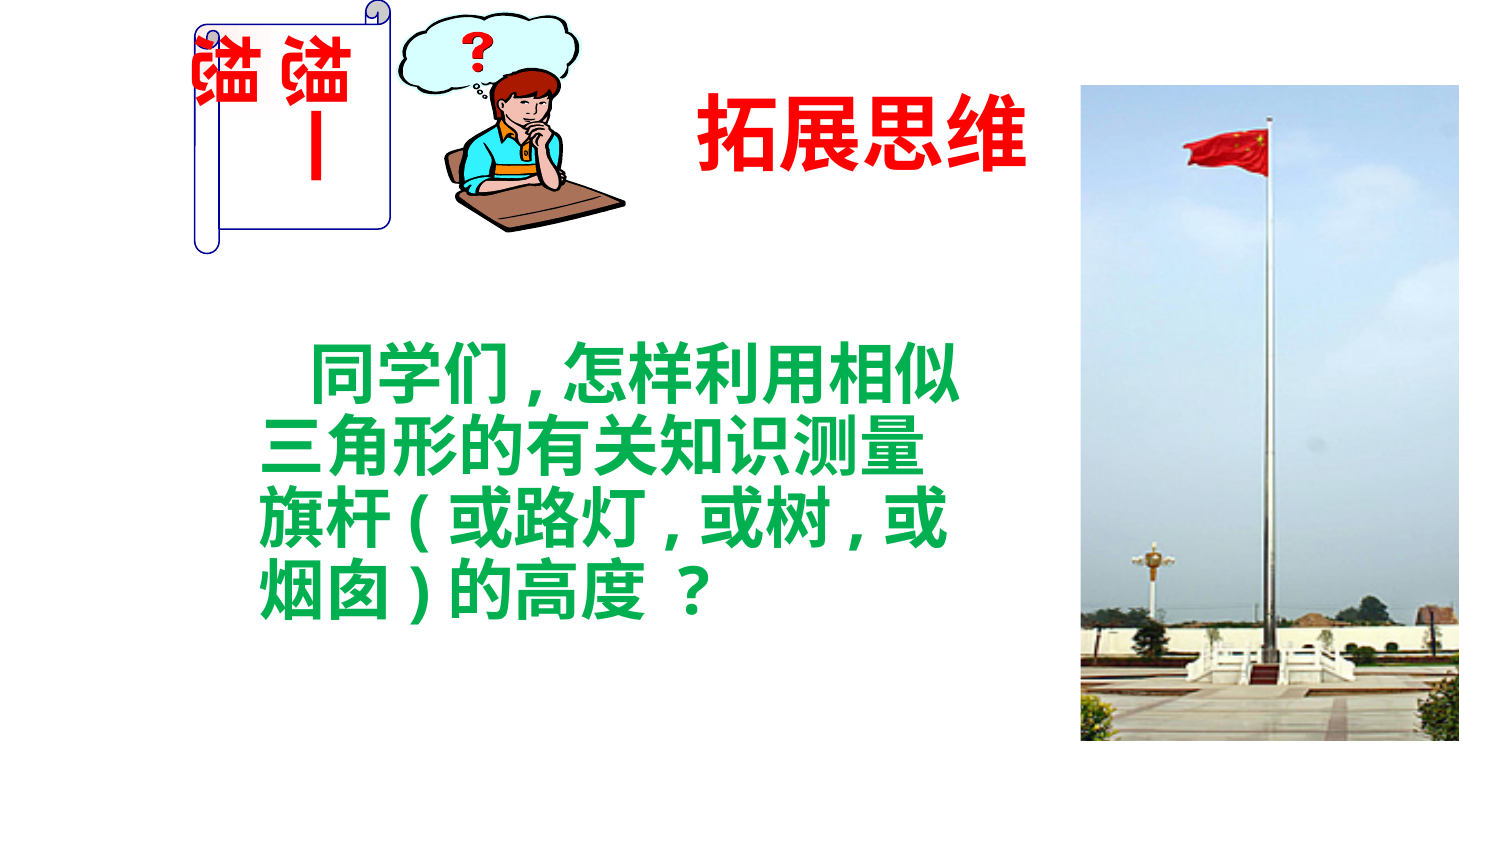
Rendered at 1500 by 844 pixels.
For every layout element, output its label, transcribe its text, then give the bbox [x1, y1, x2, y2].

picture [1080, 84, 1460, 742]
title 拓展思维 [641, 30, 1105, 219]
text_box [157, 0, 627, 254]
list 同学们,怎样利用相似三角形的有关知识测量旗杆(或路灯,或树,或烟囱)的高度 ? [187, 253, 987, 692]
